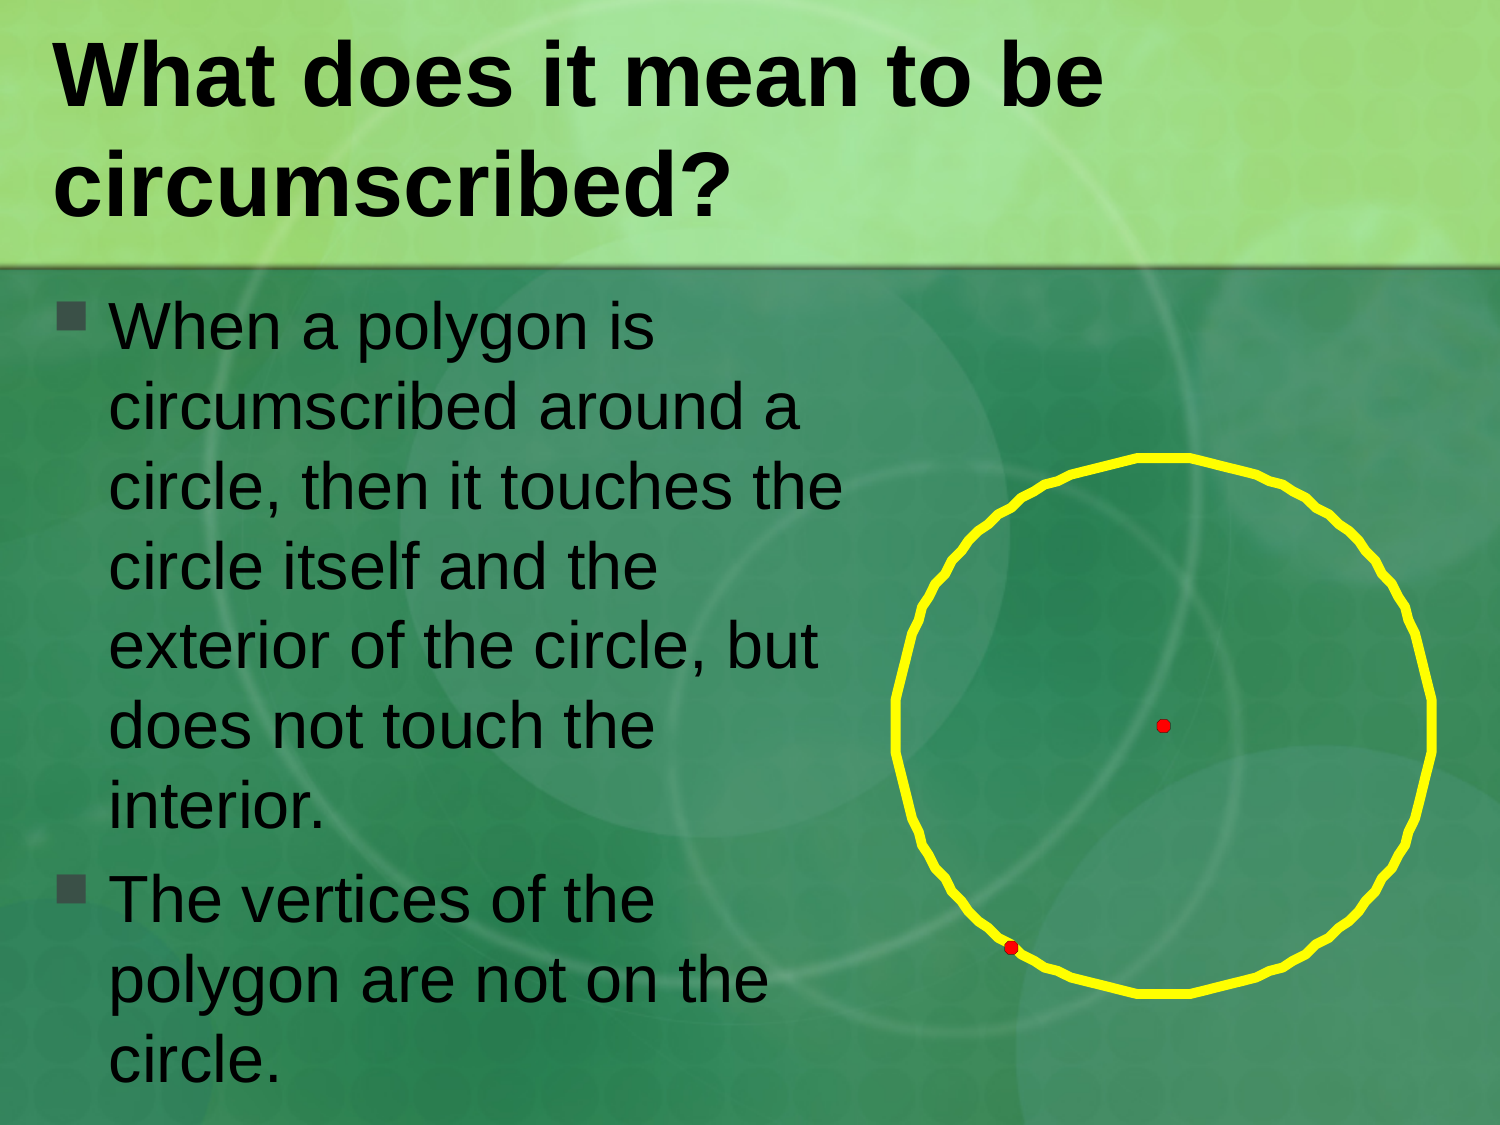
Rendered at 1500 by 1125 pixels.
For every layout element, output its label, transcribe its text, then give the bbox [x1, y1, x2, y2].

picture [0, 0, 1500, 1125]
title What does it mean to be circumscribed? [37, 24, 1463, 226]
list When a polygon is circumscribed around a circle, then it touches the circle itself and the exterior of the circle, but does not touch the interior. The vertices of the polygon are not on the circle. [37, 274, 901, 1101]
